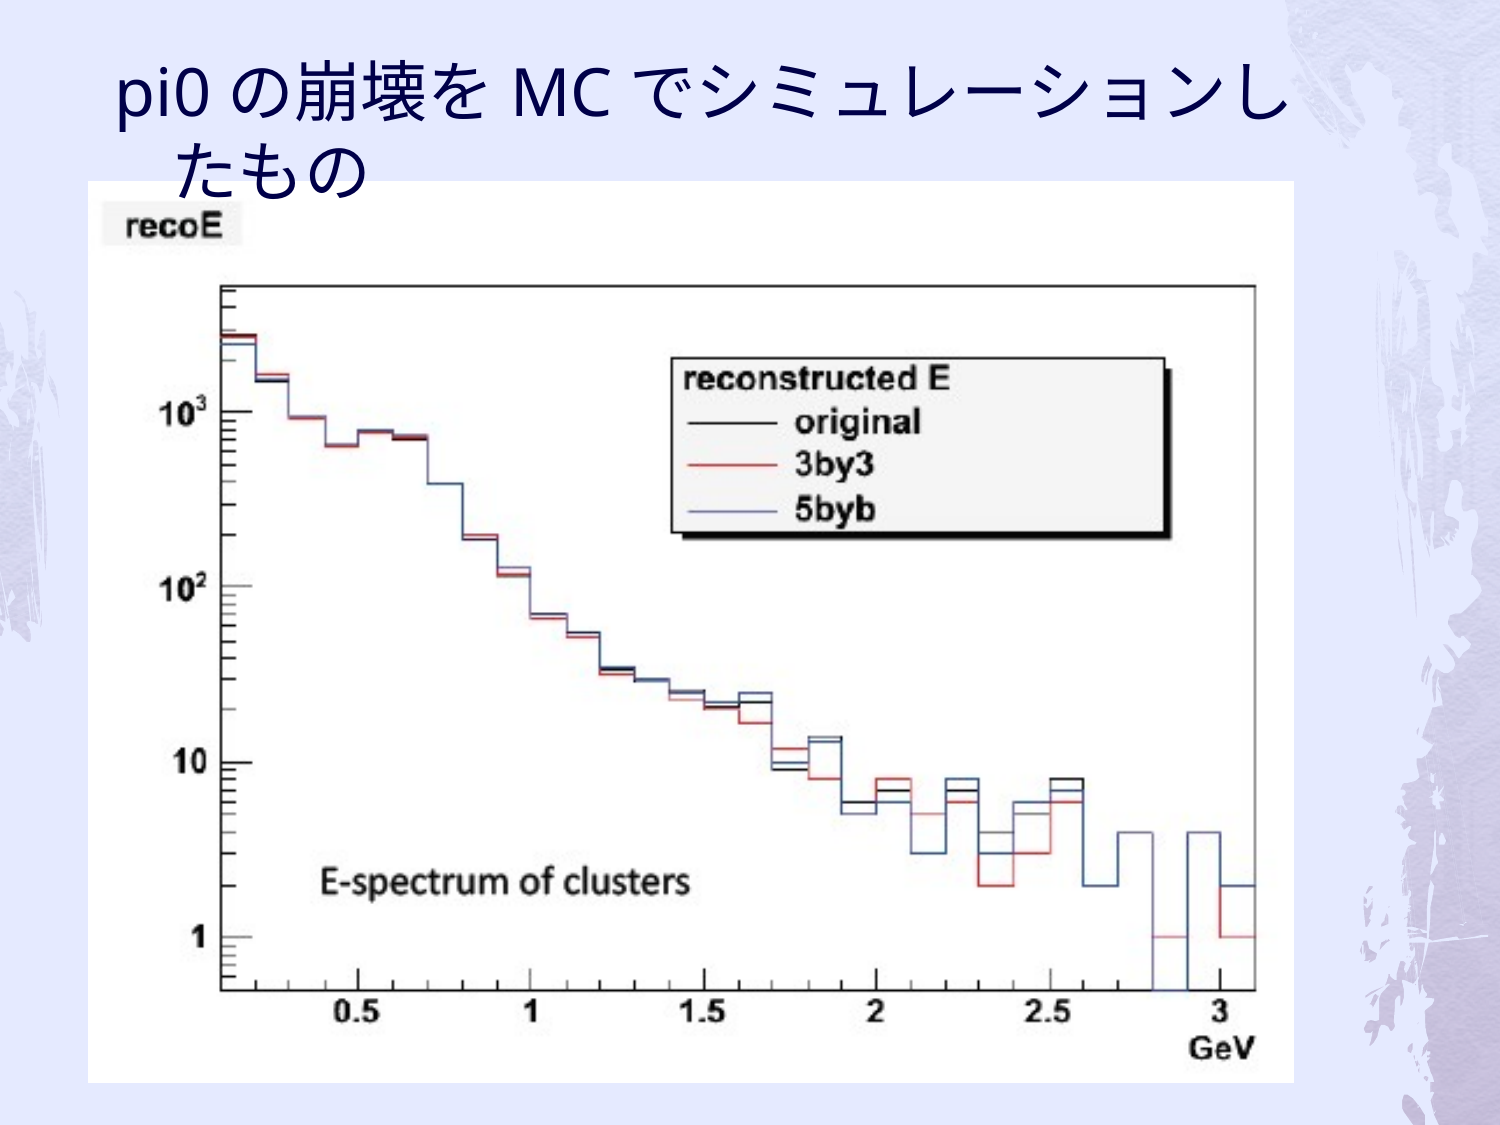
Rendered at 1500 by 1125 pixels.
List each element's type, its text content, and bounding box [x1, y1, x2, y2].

slide_number 13 [1074, 1042, 1425, 1103]
text_box pi0の崩壊をMCでシミュレーションしたもの [100, 42, 1365, 303]
picture [88, 181, 1294, 1083]
